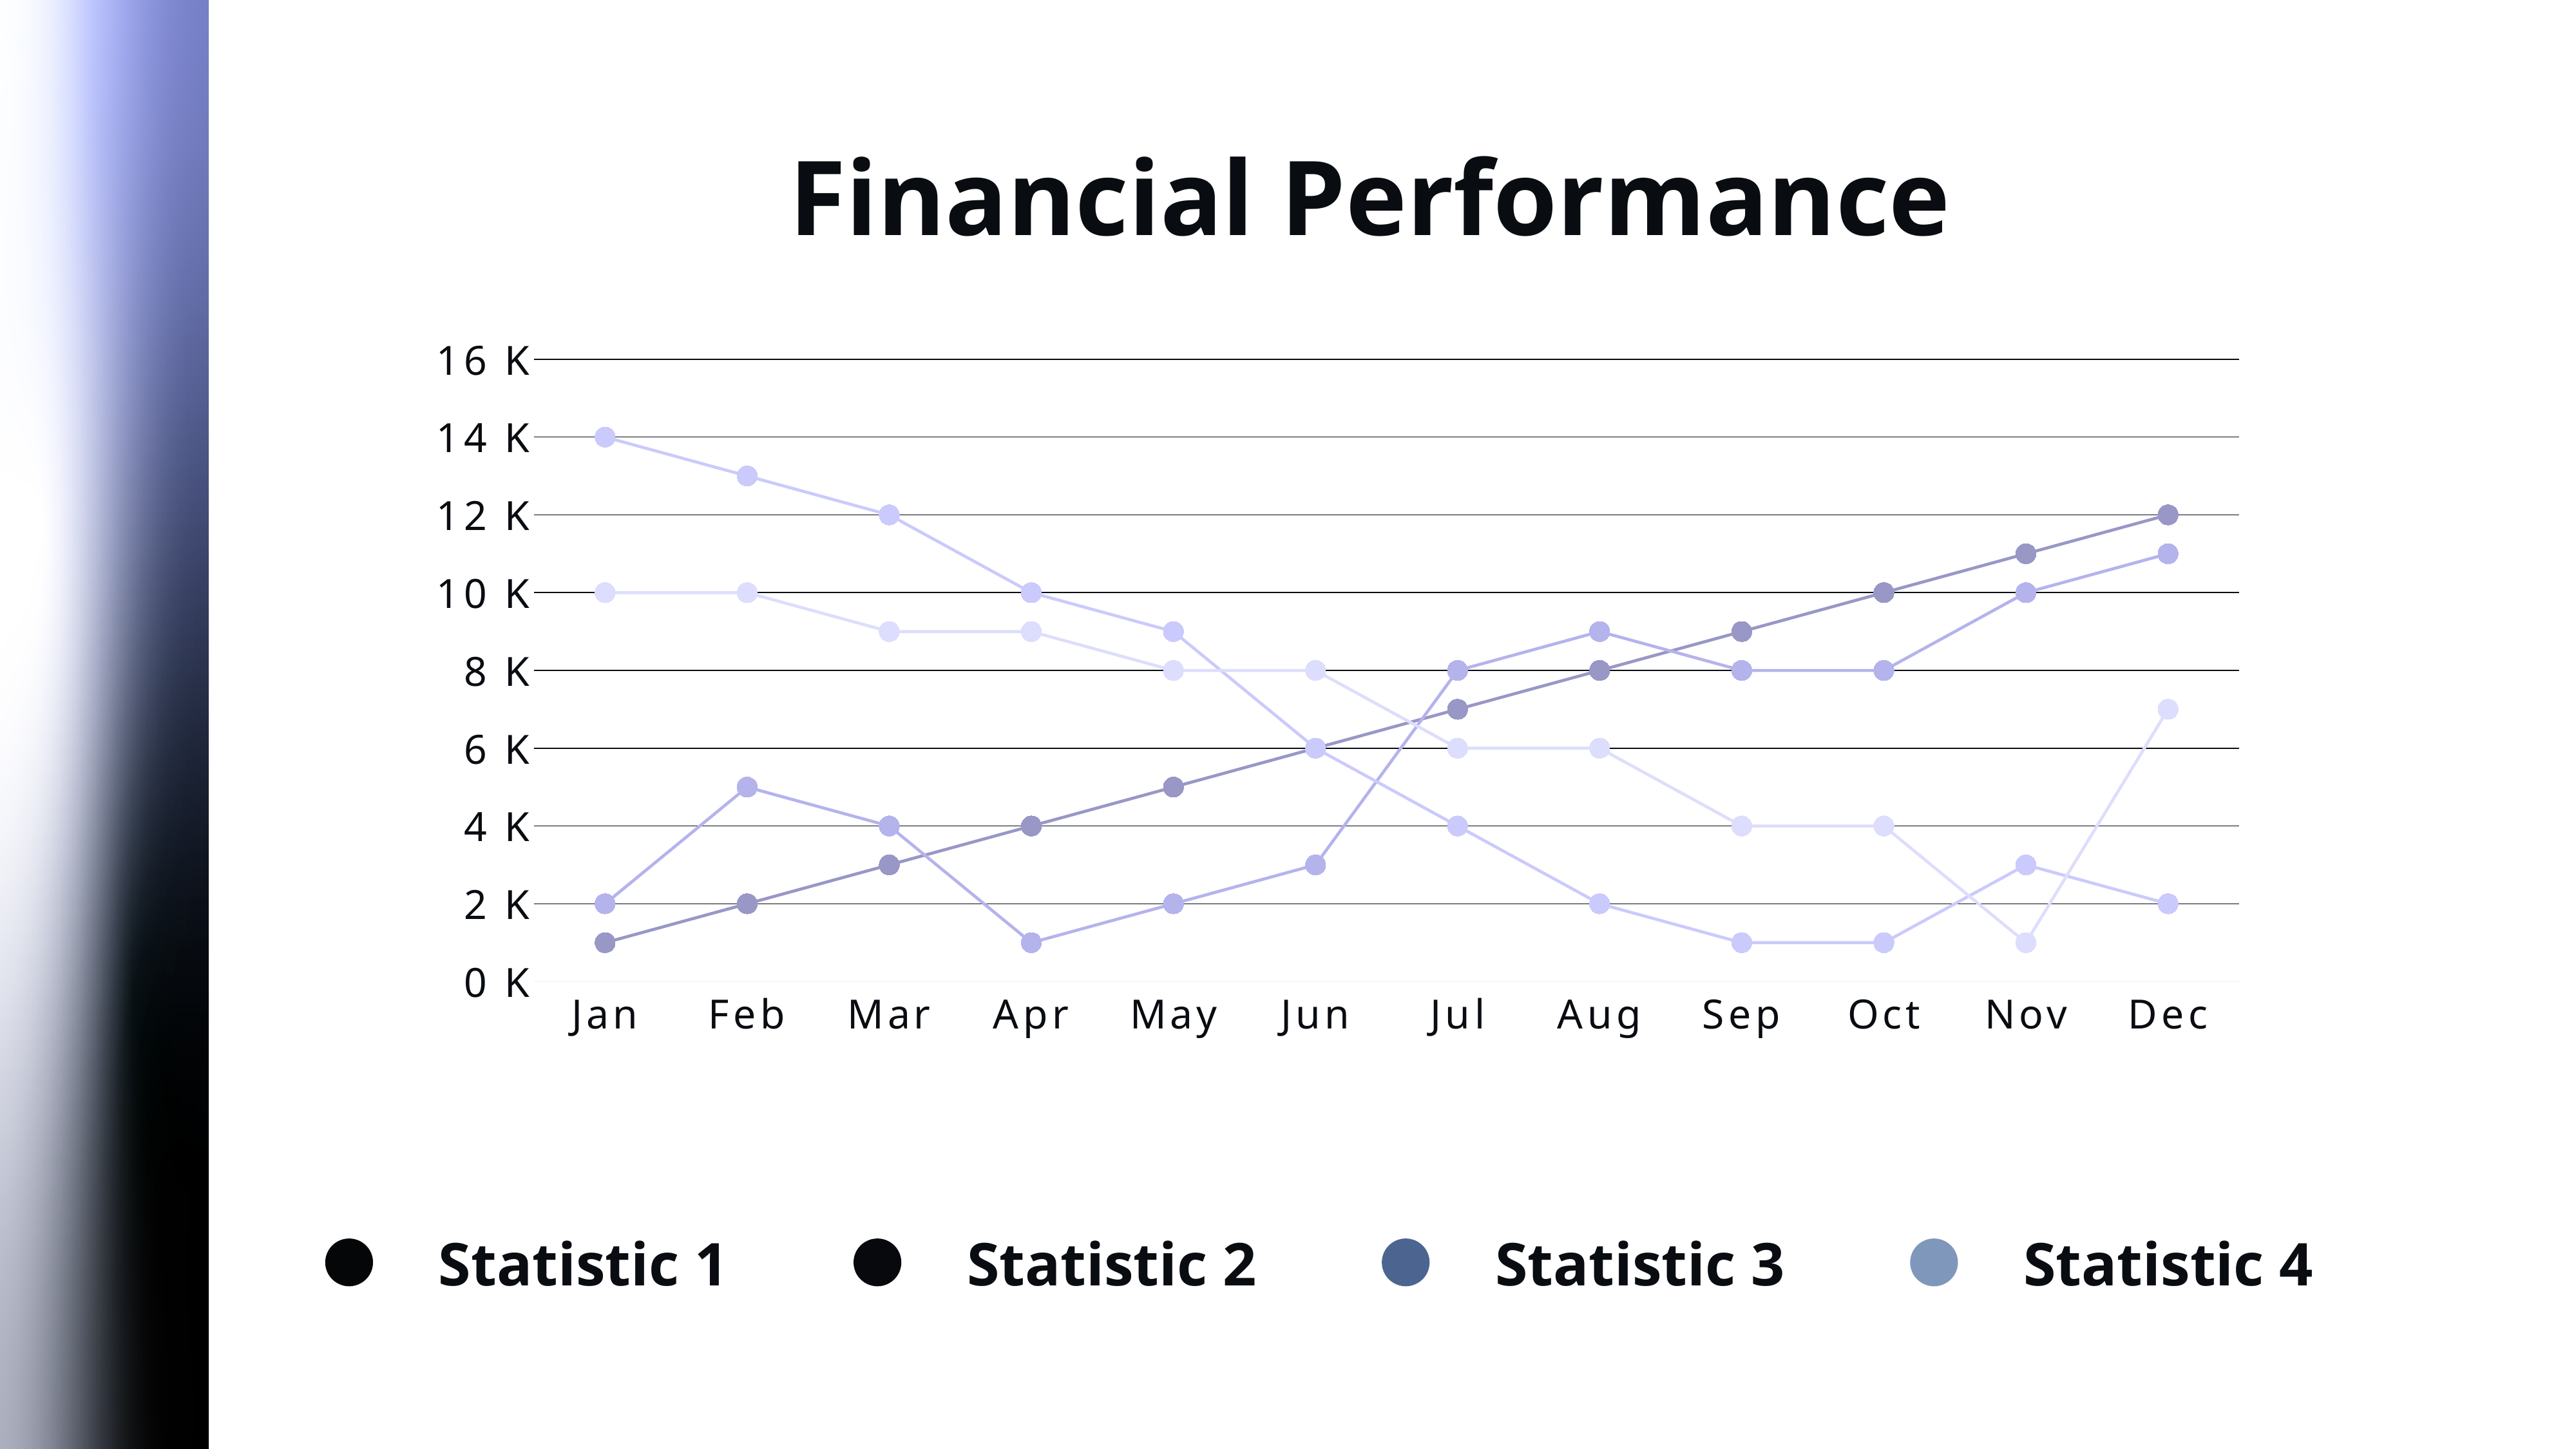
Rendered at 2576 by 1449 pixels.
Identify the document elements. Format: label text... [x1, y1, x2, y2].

text_box [324, 1238, 374, 1287]
chart [399, 316, 2277, 1056]
text_box [1909, 1238, 1959, 1287]
text_box [1381, 1238, 1431, 1287]
text_box Statistic 1 [399, 1215, 768, 1302]
text_box Statistic 4 [1983, 1215, 2353, 1302]
text_box Financial Performance [325, 127, 2416, 261]
picture [0, 0, 399, 1449]
text_box Statistic 3 [1455, 1215, 1825, 1302]
text_box [852, 1238, 902, 1287]
text_box Statistic 2 [927, 1215, 1297, 1302]
